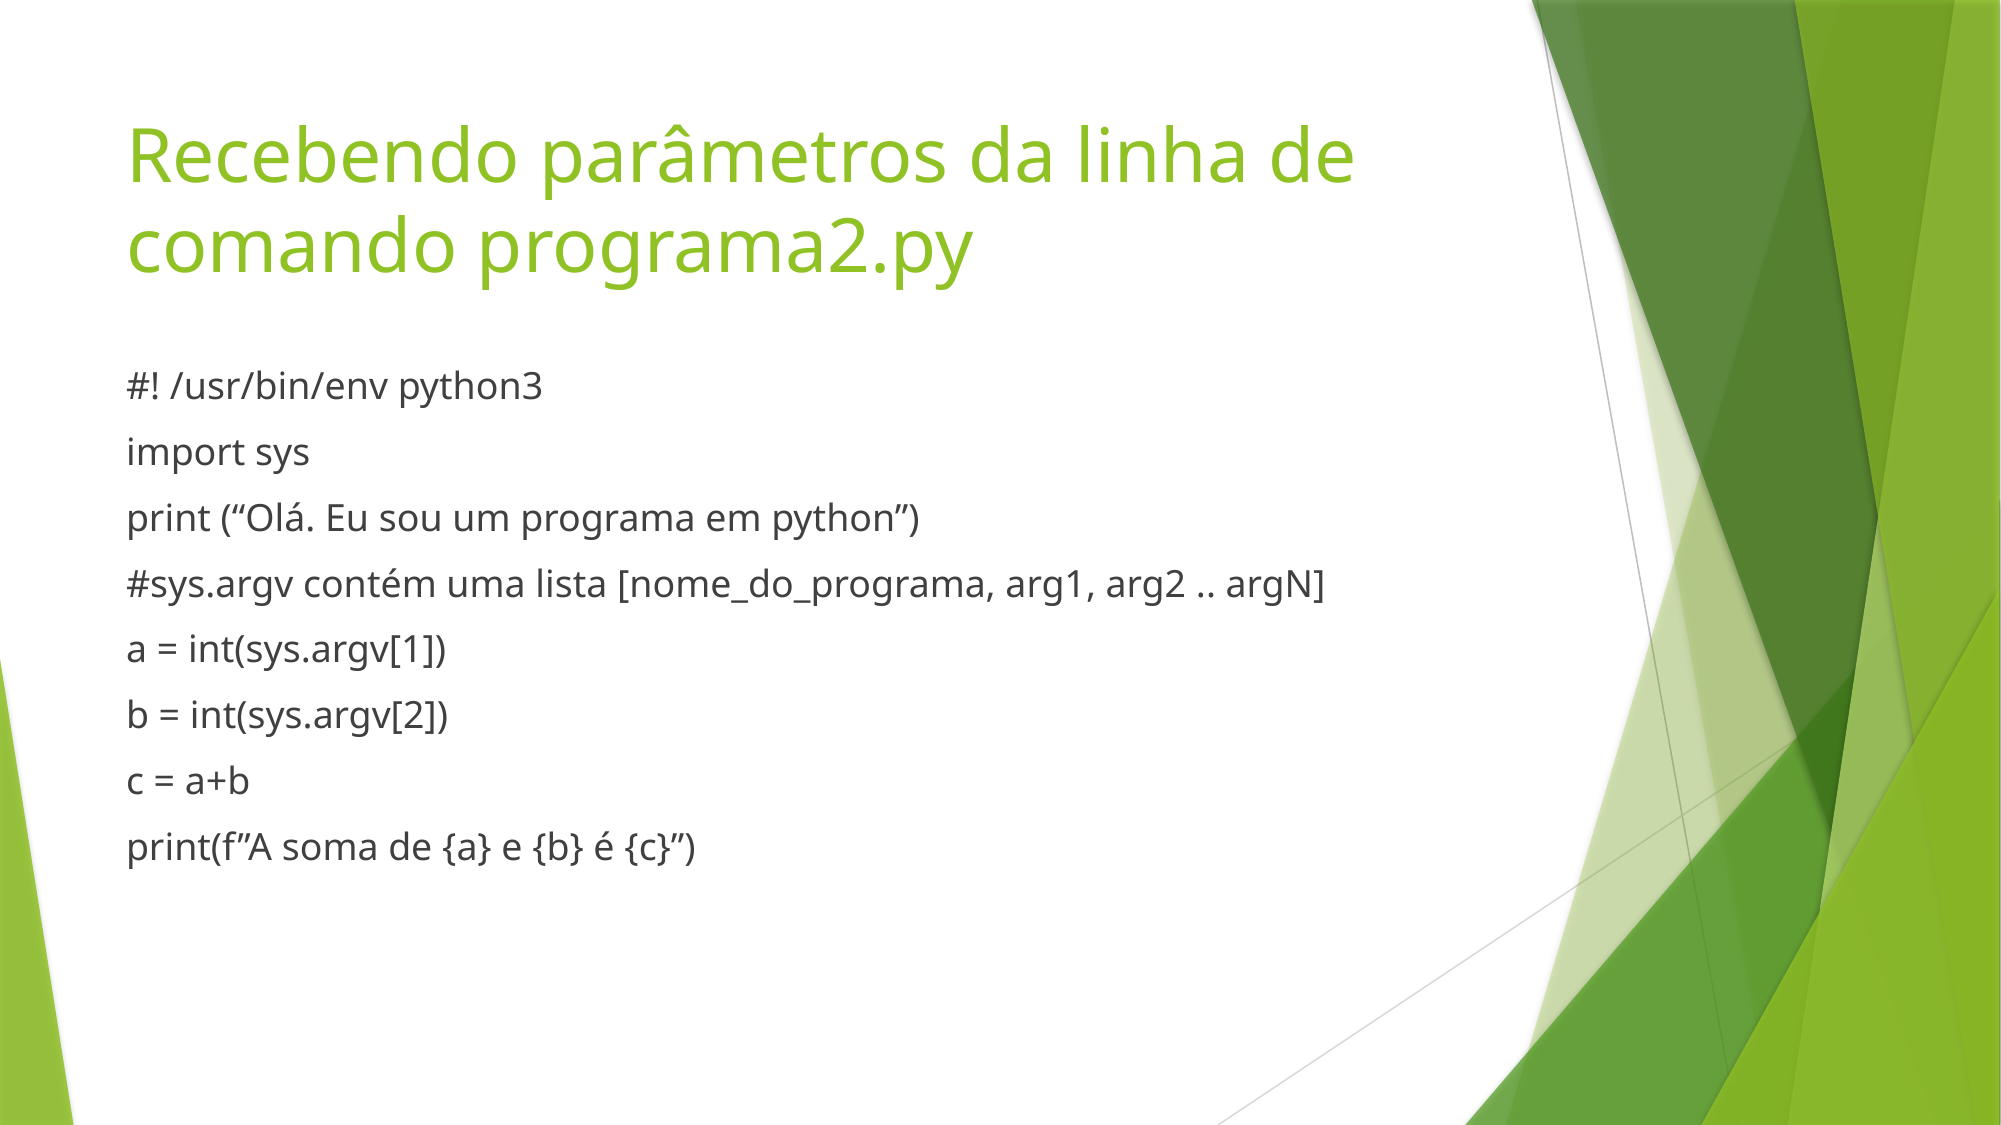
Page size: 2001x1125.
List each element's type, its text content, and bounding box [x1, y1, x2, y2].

list #! /usr/bin/env python3 import sys print (“Olá. Eu sou um programa em python”) #sys.argv contém uma lista [nome_do_programa, arg1, arg2 .. argN] a = int(sys.argv[1]) b = int(sys.argv[2]) c = a+b print(f”A soma de {a} e {b} é {c}”) [111, 354, 1522, 992]
title Recebendo parâmetros da linha de comando programa2.py [111, 99, 1522, 317]
